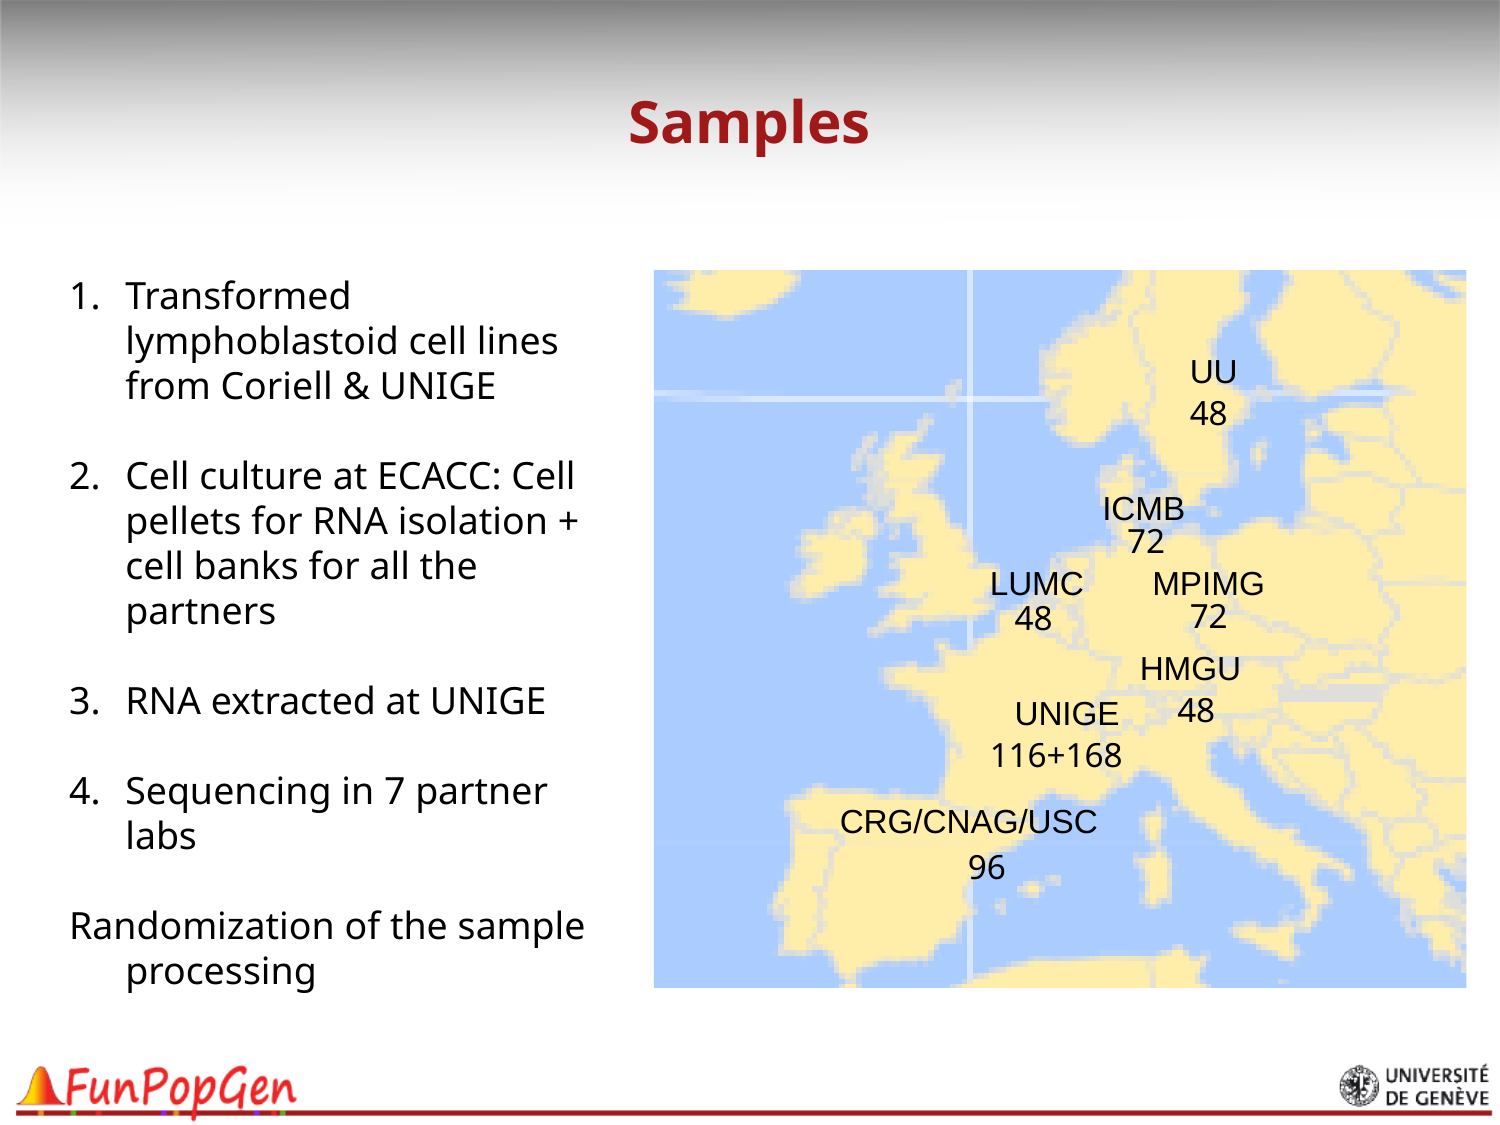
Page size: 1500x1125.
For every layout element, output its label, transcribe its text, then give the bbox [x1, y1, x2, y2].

list [90, 163, 1410, 350]
picture [0, 0, 1500, 1125]
text_box Transformed lymphoblastoid cell lines from Coriell & UNIGE Cell culture at ECACC: Cell pellets for RNA isolation + cell banks for all the partners RNA extracted at UNIGE Sequencing in 7 partner labs Randomization of the sample processing [54, 264, 641, 1000]
title Samples [90, 17, 1410, 163]
